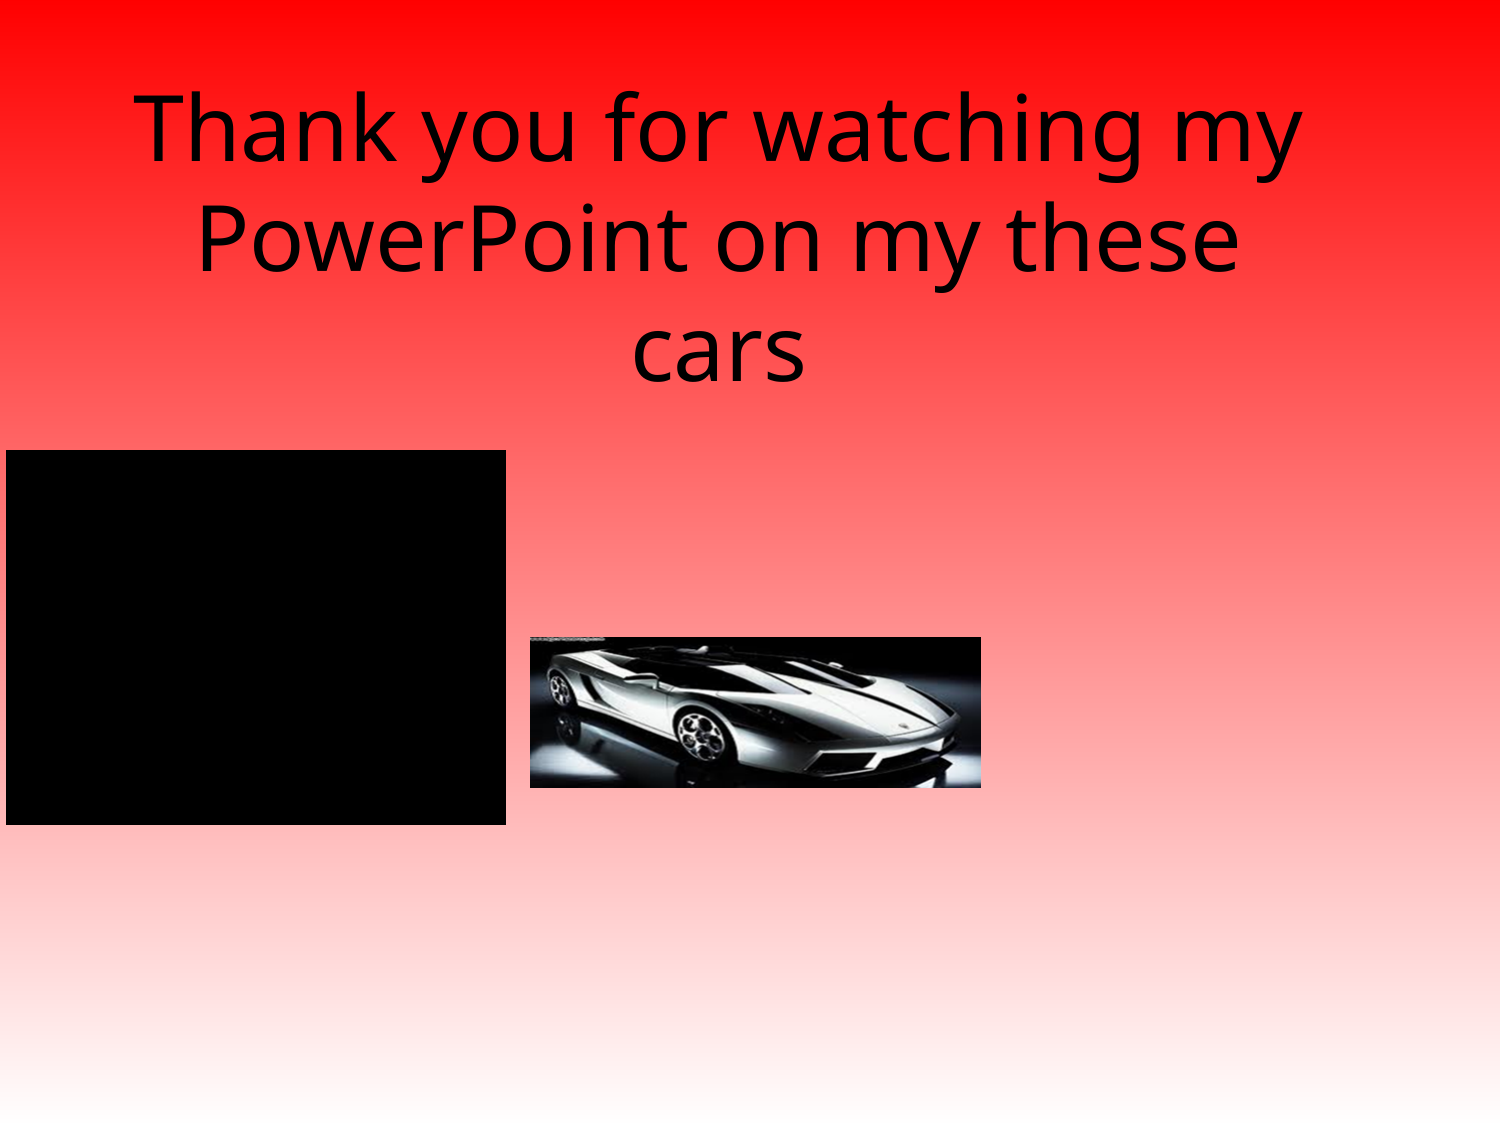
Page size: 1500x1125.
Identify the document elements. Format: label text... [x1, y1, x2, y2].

text_box Thank you for watching my PowerPoint on my these cars [99, 62, 1338, 408]
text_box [5, 449, 507, 826]
picture [530, 637, 981, 788]
